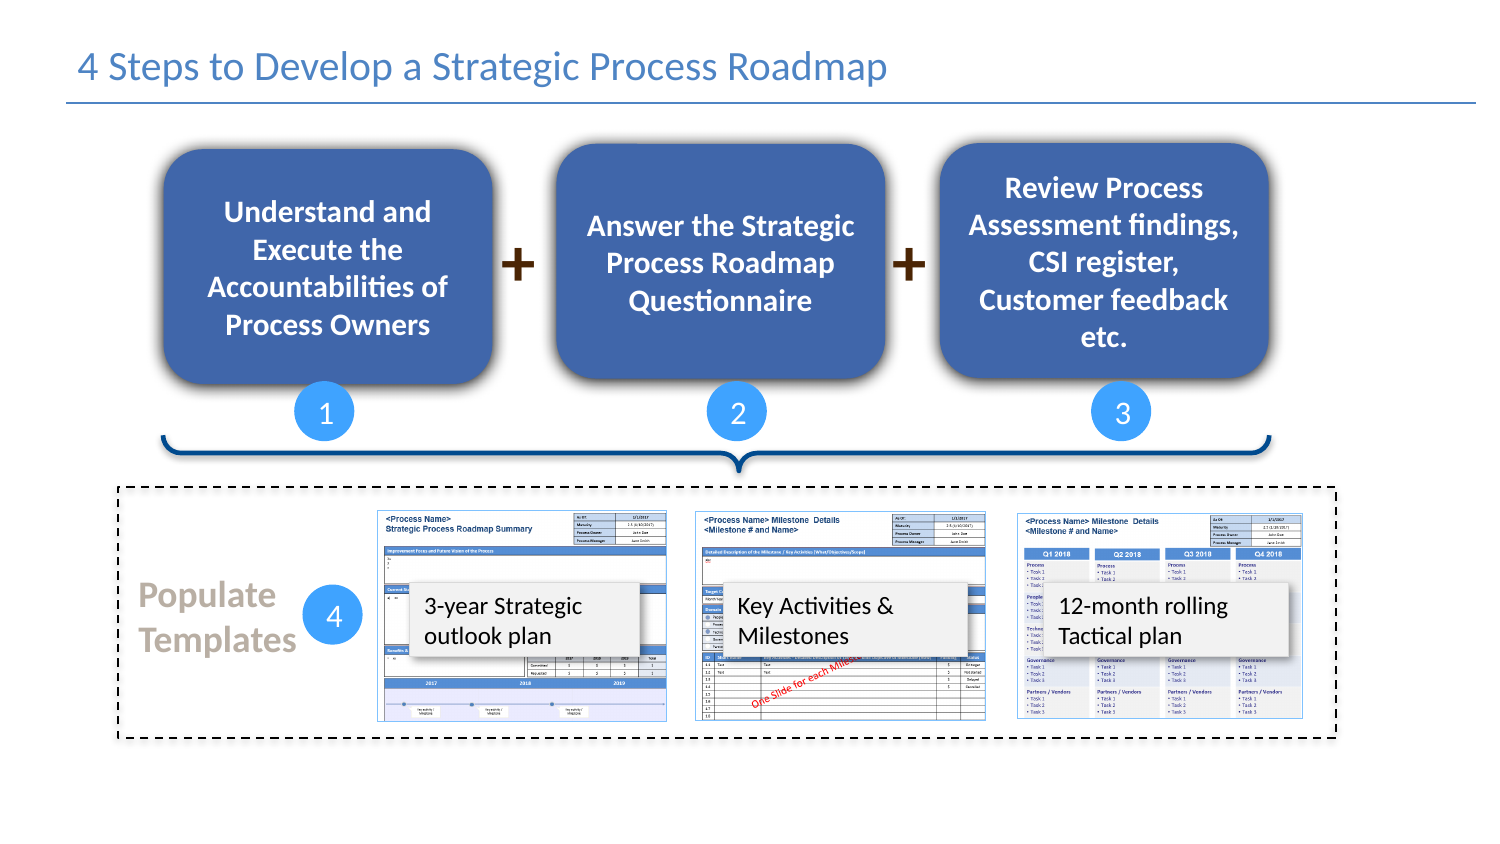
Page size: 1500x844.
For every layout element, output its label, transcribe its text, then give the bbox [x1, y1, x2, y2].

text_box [501, 143, 886, 433]
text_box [891, 142, 1269, 433]
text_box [117, 435, 1337, 738]
title 4 Steps to Develop a Strategic Process Roadmap [66, 23, 1091, 103]
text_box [163, 148, 493, 433]
